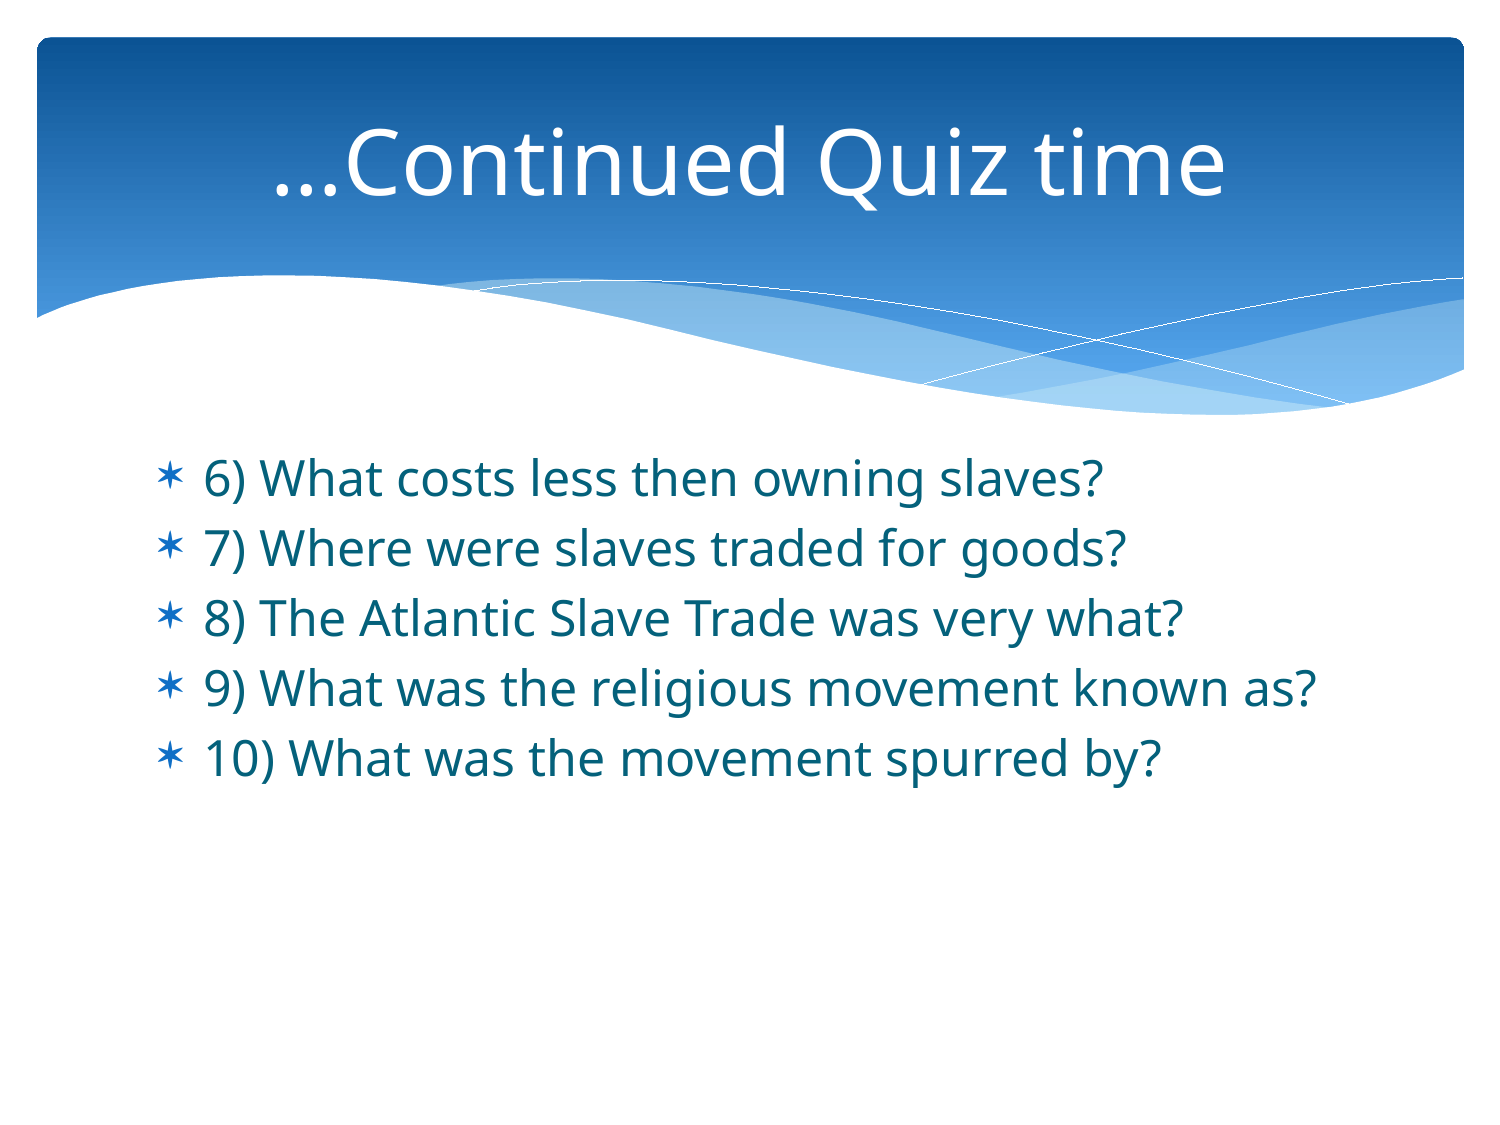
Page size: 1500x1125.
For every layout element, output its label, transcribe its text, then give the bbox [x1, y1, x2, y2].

title …Continued Quiz time [75, 55, 1425, 261]
list 6) What costs less then owning slaves? 7) Where were slaves traded for goods? 8) The Atlantic Slave Trade was very what? 9) What was the religious movement known as? 10) What was the movement spurred by? [143, 438, 1359, 1005]
